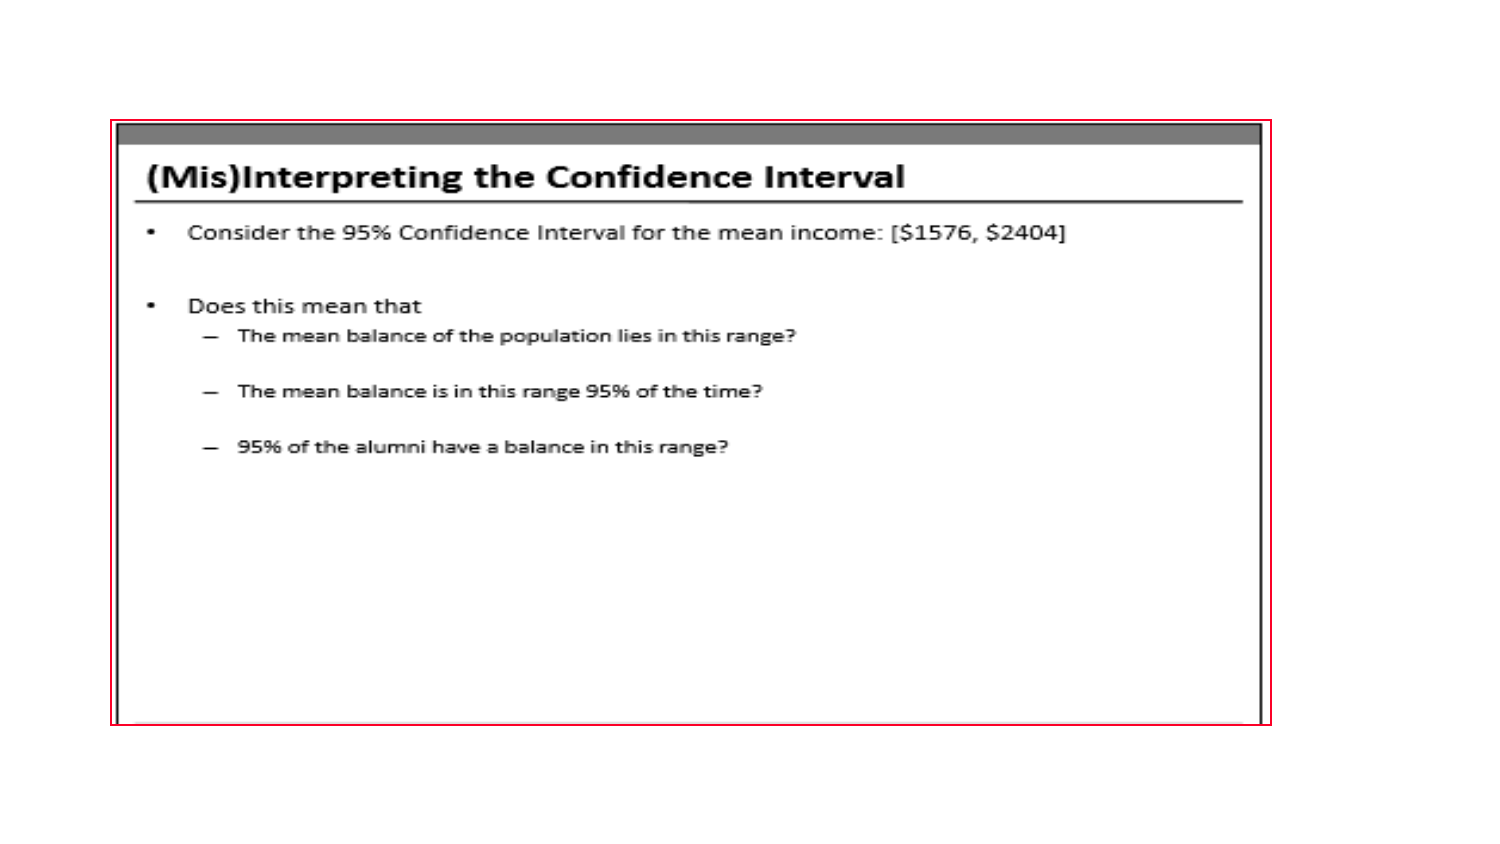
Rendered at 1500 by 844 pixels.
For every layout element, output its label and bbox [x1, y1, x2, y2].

picture [111, 120, 1271, 725]
